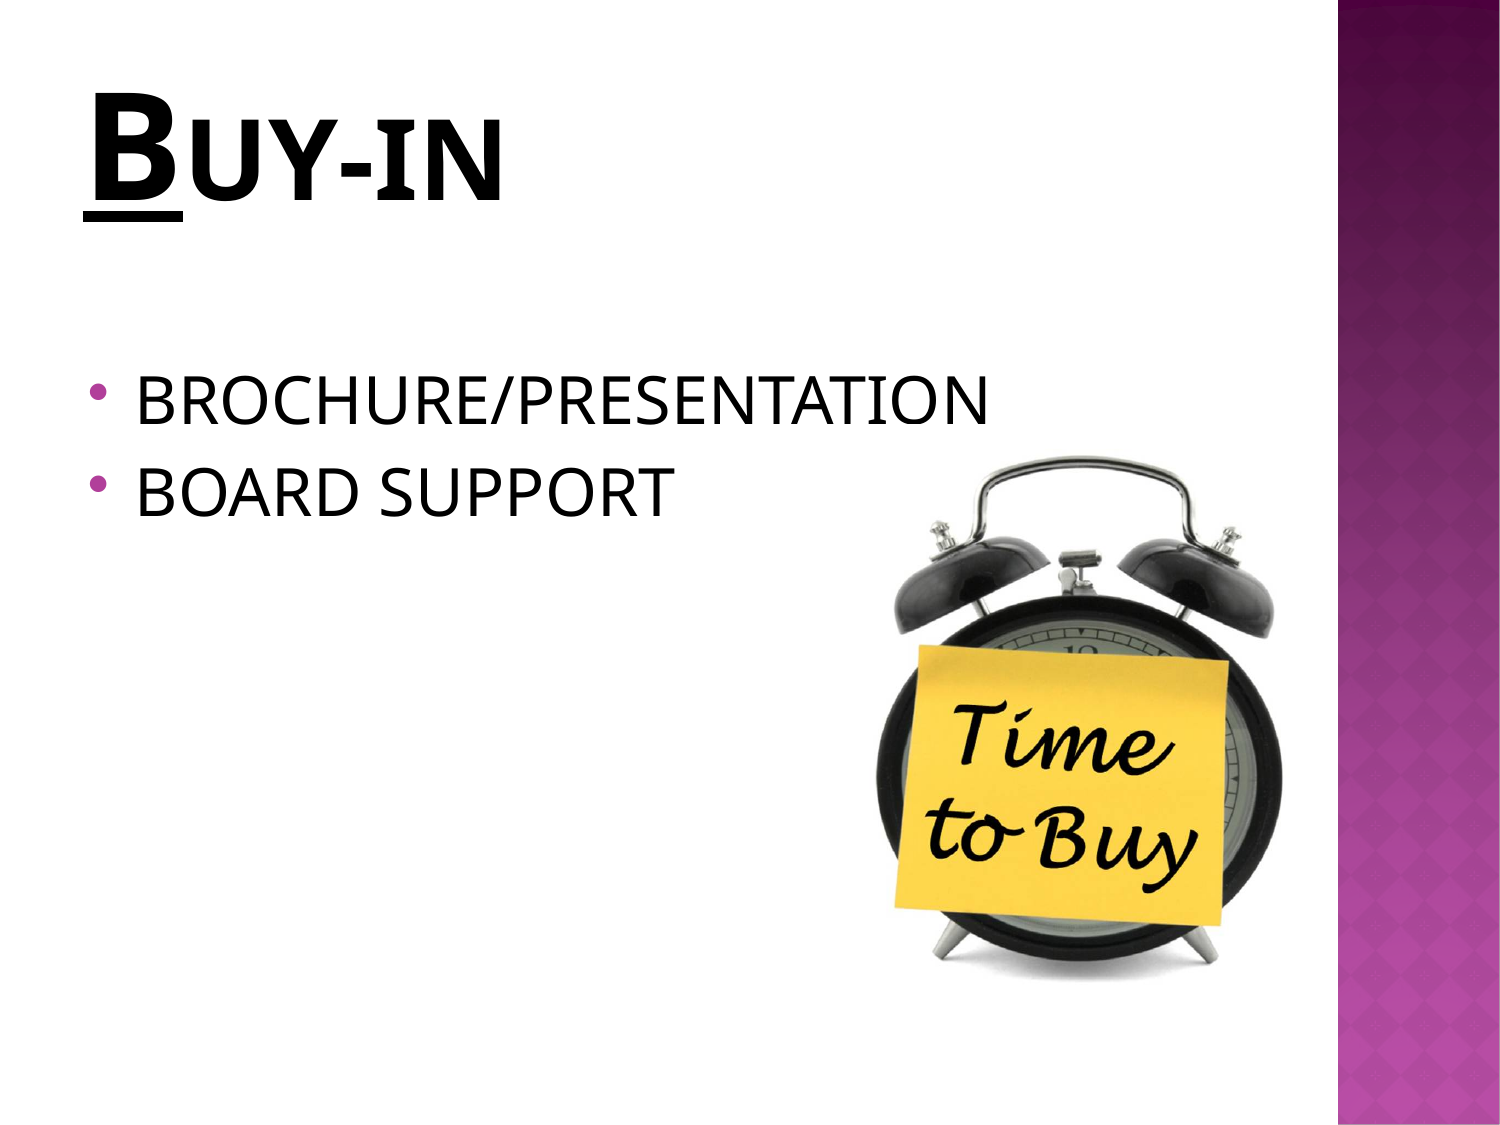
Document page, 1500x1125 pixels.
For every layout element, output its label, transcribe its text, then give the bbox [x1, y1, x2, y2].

list BROCHURE/PRESENTATION BOARD SUPPORT [74, 349, 1263, 538]
picture [824, 424, 1312, 1008]
title Buy-in [75, 37, 1338, 230]
picture [1337, 0, 1500, 1125]
